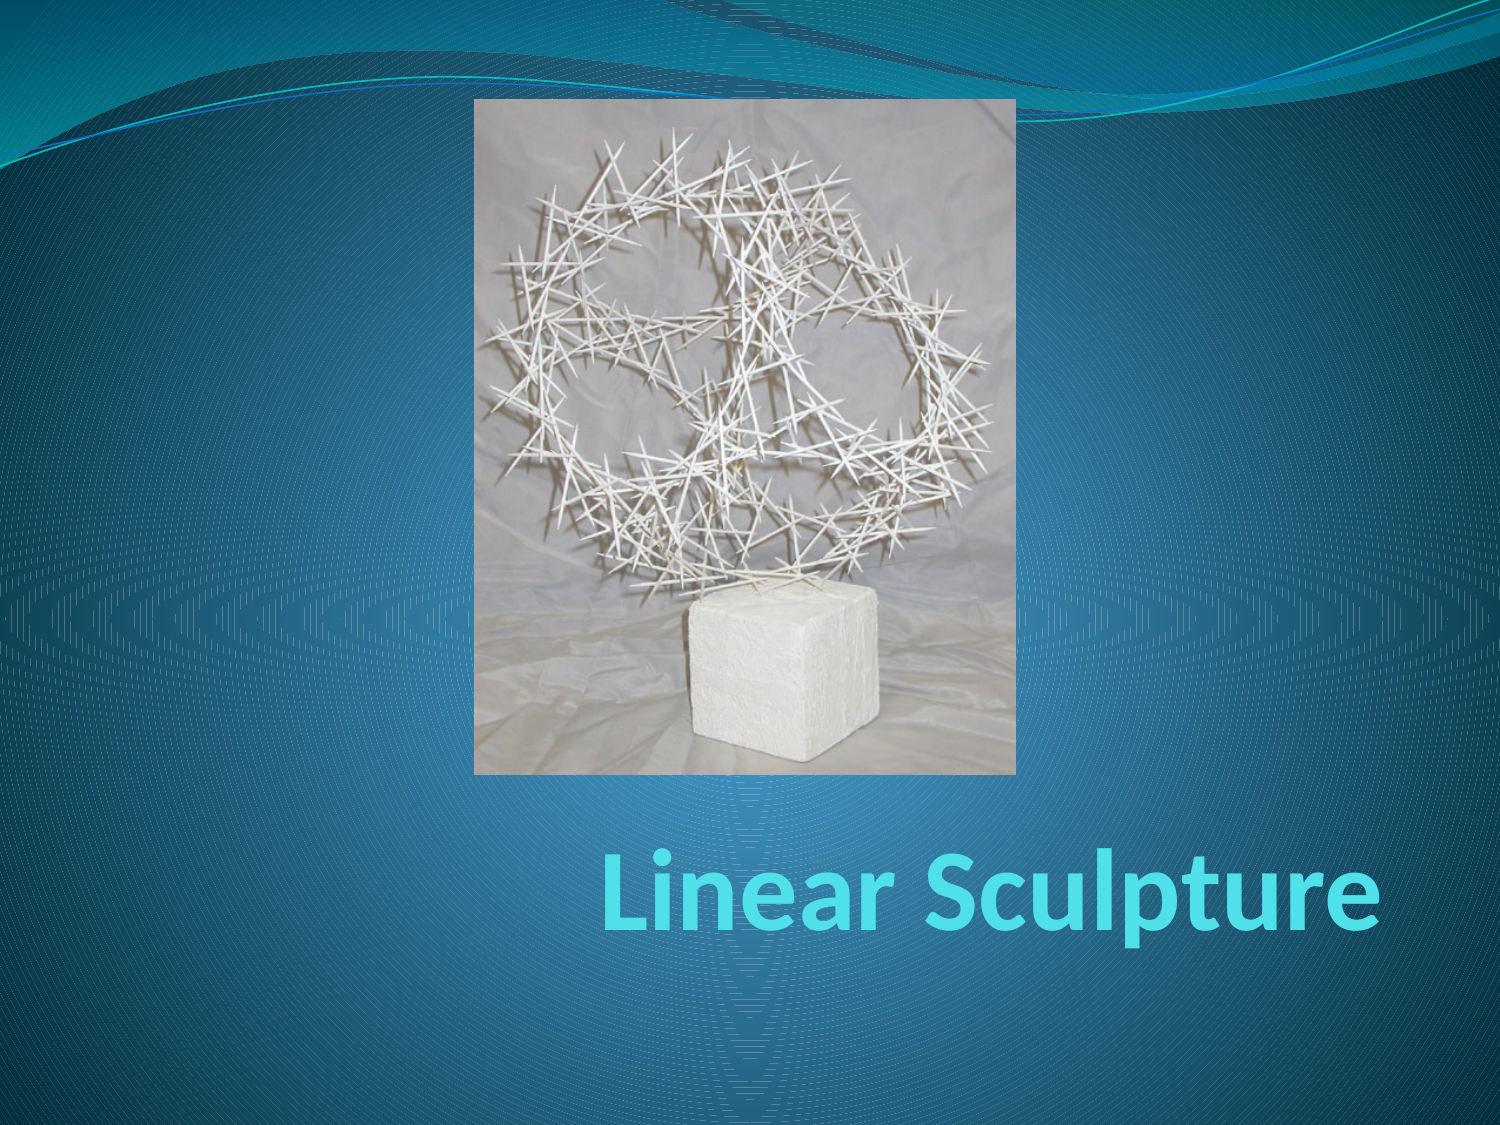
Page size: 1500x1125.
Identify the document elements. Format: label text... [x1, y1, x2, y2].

title Linear Sculpture [112, 712, 1388, 954]
picture [474, 99, 1016, 776]
